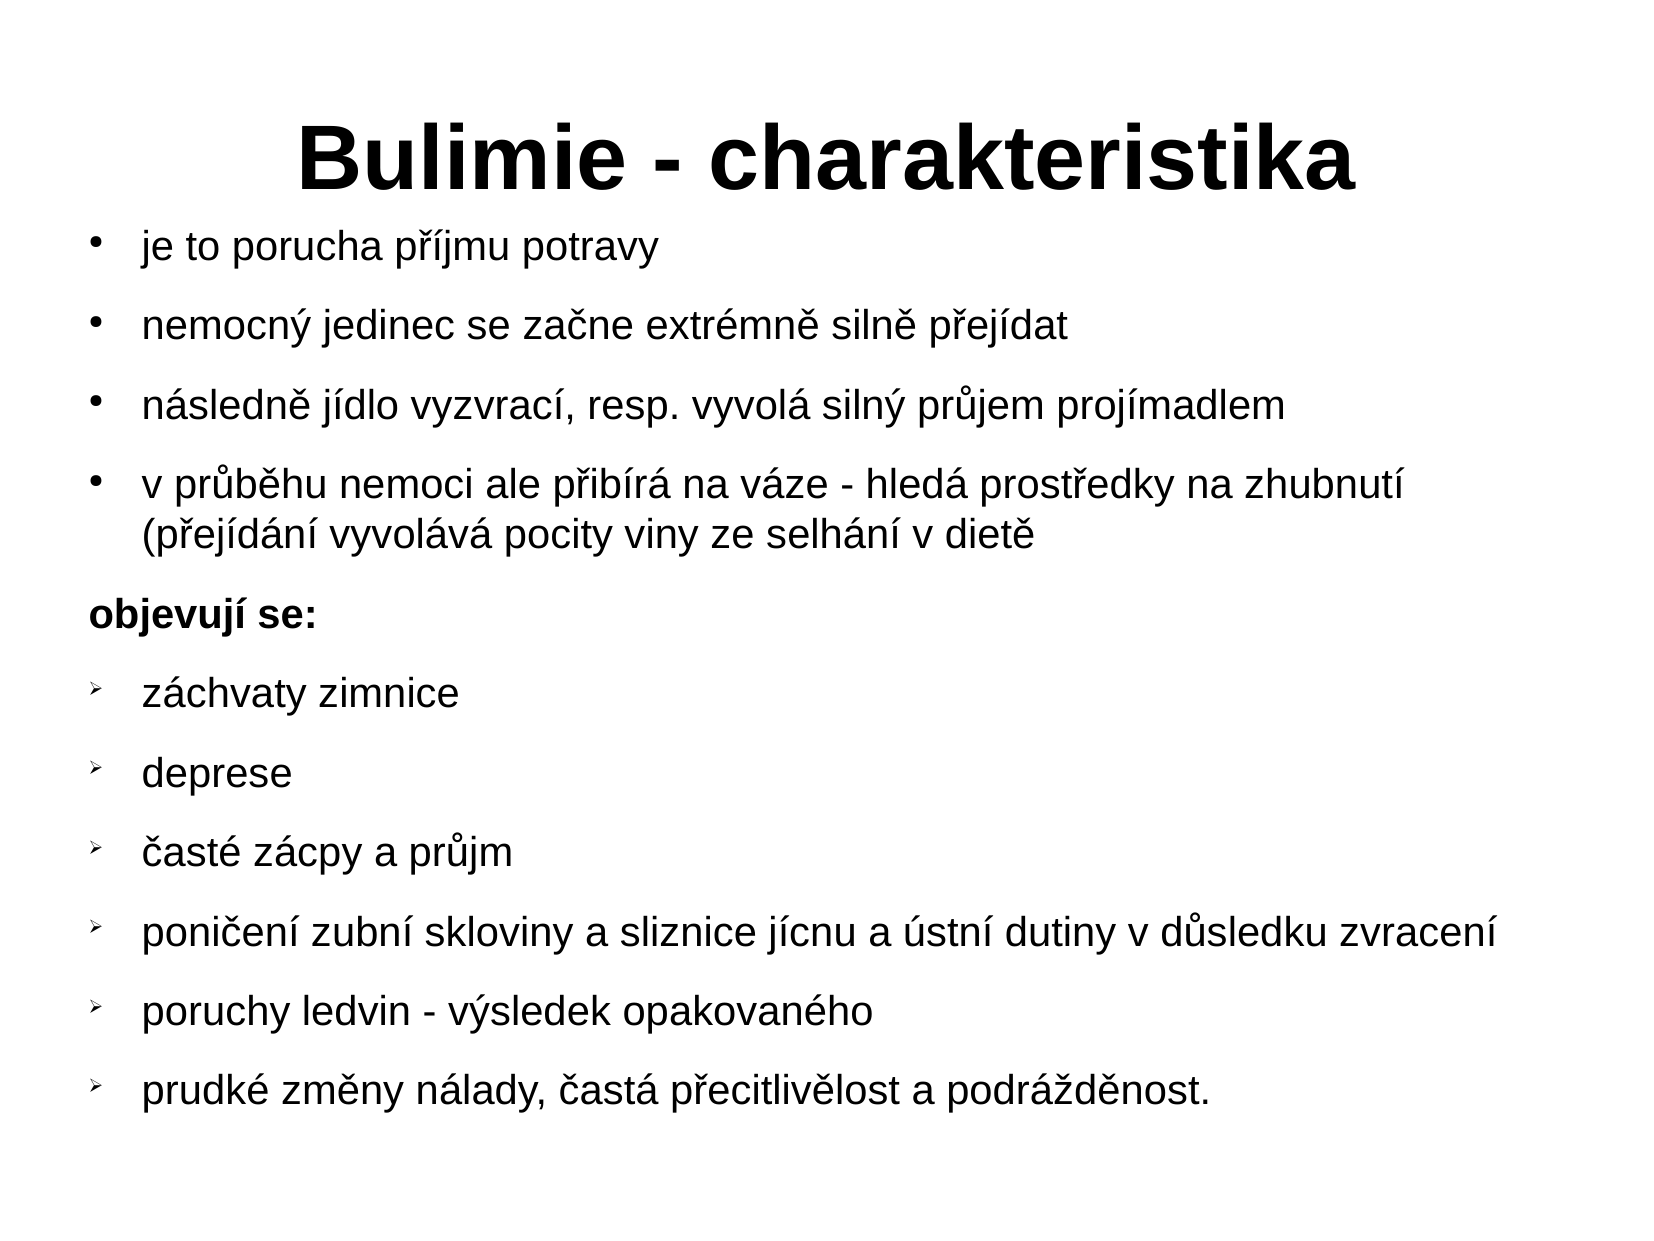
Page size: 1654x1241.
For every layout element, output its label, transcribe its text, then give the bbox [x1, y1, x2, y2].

title Bulimie - charakteristika [82, 49, 1571, 257]
list je to porucha příjmu potravy nemocný jedinec se začne extrémně silně přejídat následně jídlo vyzvrací, resp. vyvolá silný průjem projímadlem v průběhu nemoci ale přibírá na váze - hledá prostředky na zhubnutí (přejídání vyvolává pocity viny ze selhání v dietě objevují se: záchvaty zimnice deprese časté zácpy a průjm poničení zubní skloviny a sliznice jícnu a ústní dutiny v důsledku zvracení poruchy ledvin - výsledek opakovaného prudké změny nálady, častá přecitlivělost a podrážděnost. [70, 218, 1559, 1176]
